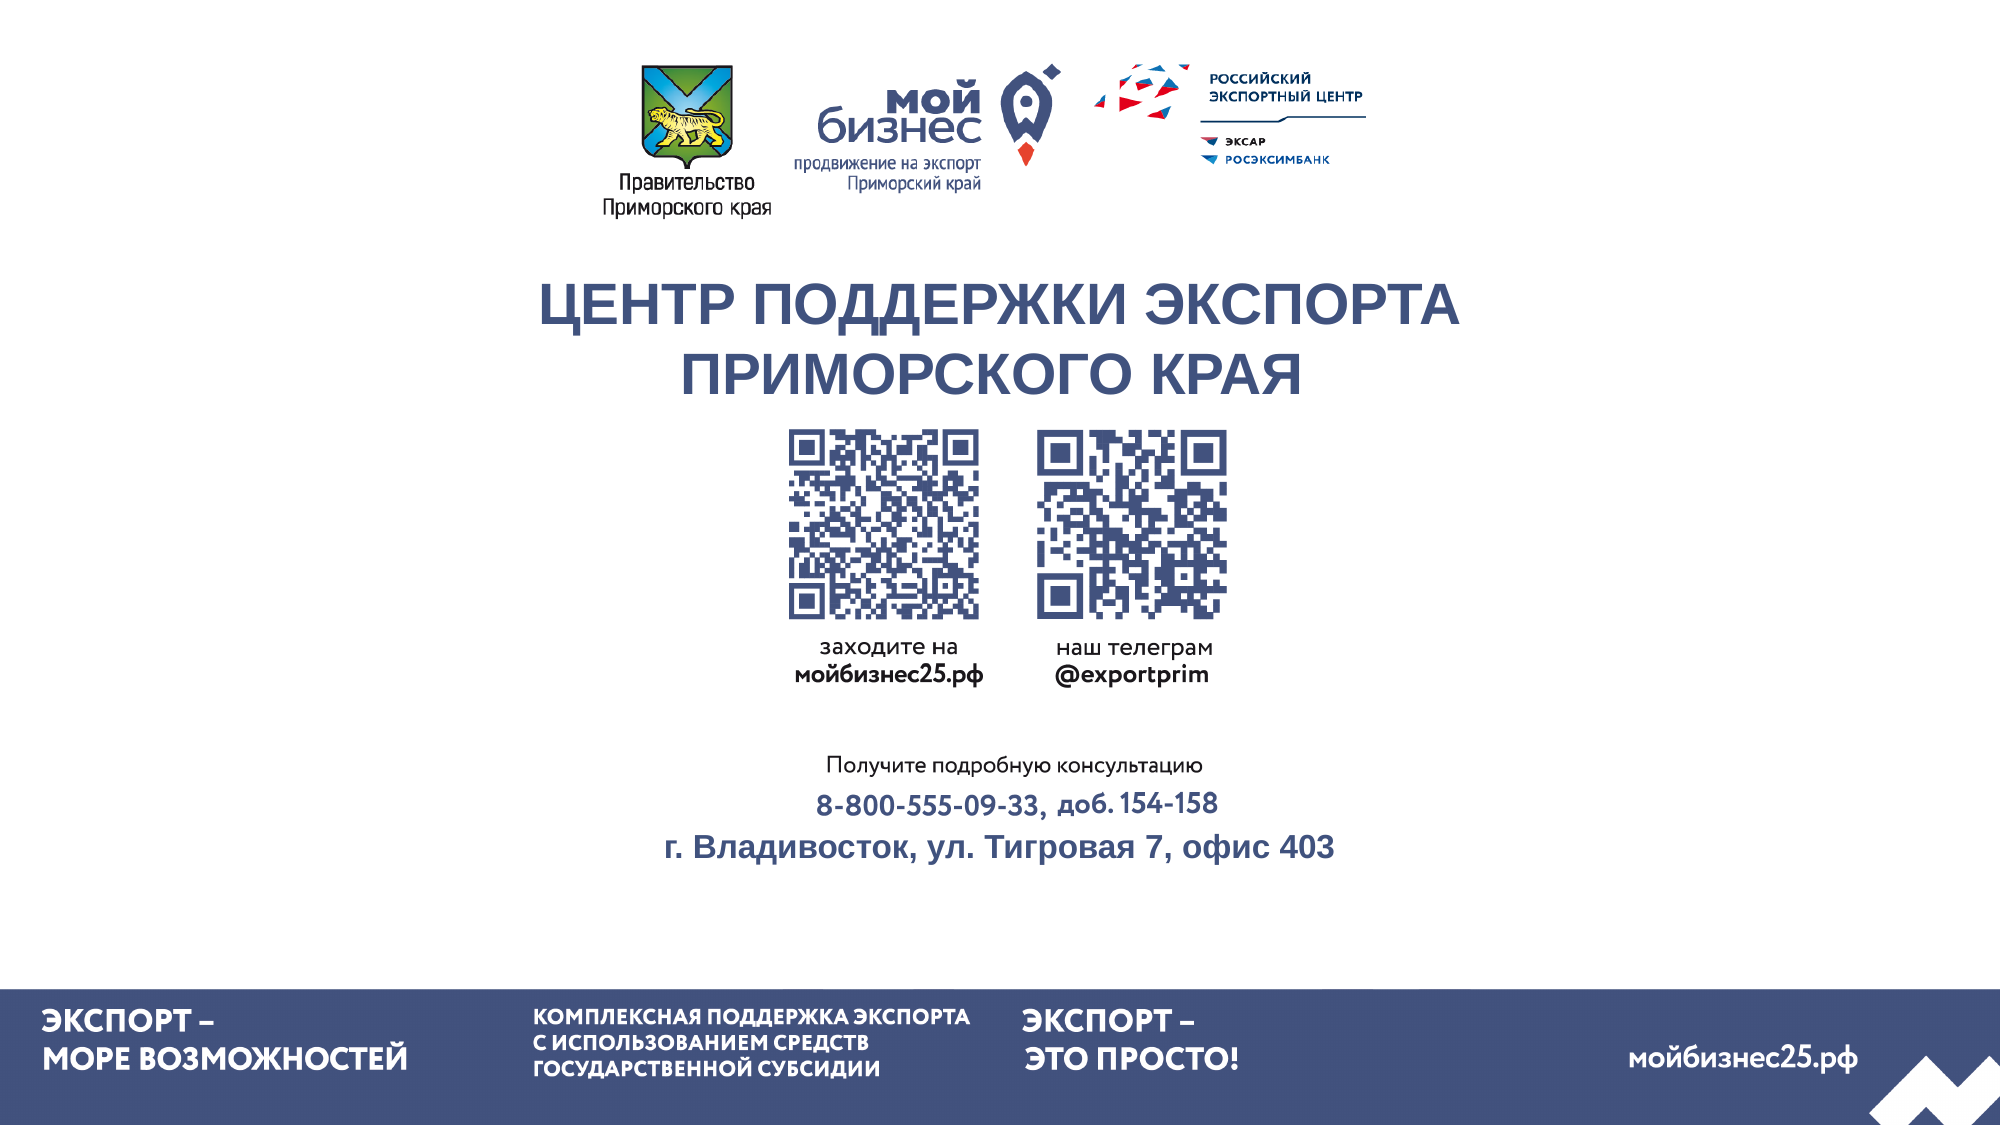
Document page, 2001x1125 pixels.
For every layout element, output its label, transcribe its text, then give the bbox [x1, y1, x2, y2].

picture [0, 989, 2000, 1125]
picture [725, 420, 1274, 843]
text_box ЦЕНТР ПОДДЕРЖКИ ЭКСПОРТА ПРИМОРСКОГО КРАЯ г. Владивосток, ул. Тигровая 7, офис 403 [371, 258, 1629, 943]
picture [579, 0, 1421, 236]
